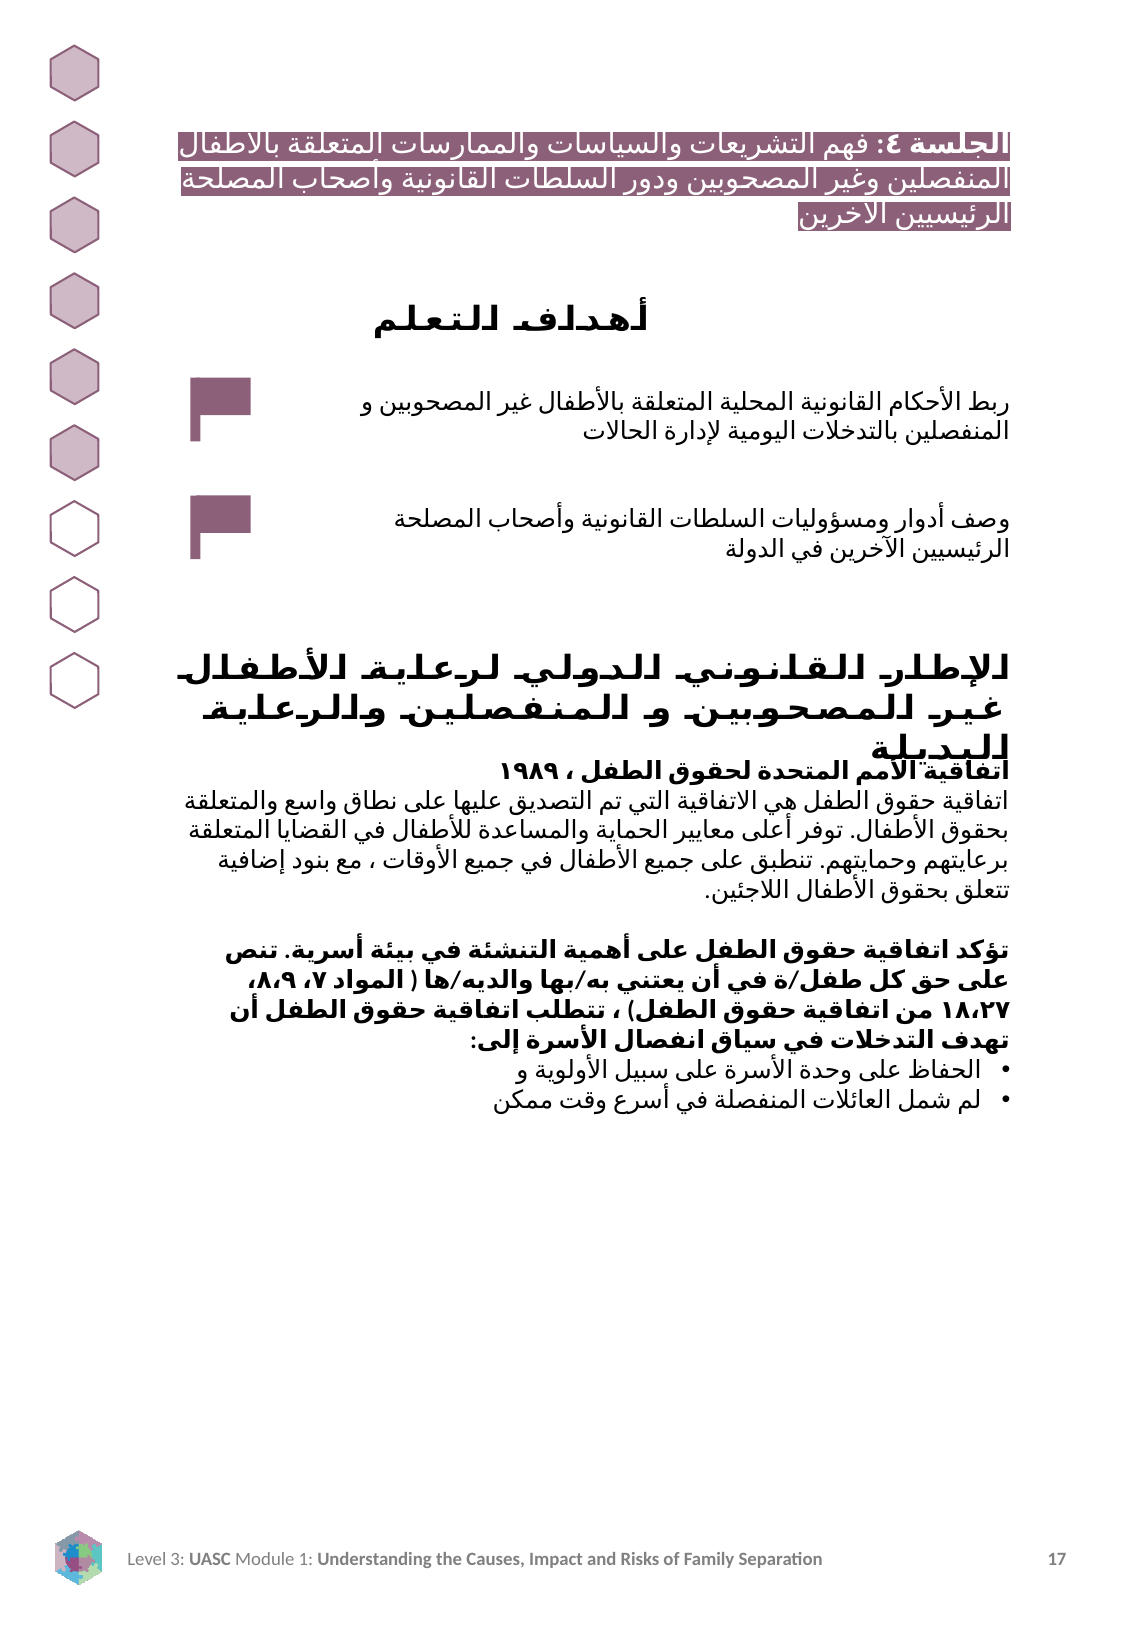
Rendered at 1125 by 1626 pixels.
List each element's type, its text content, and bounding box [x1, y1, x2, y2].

text_box الإطار القانوني الدولي لرعاية الأطفال غير المصحوبين و المنفصلين والرعاية البديلة [161, 638, 1026, 746]
text_box [48, 499, 101, 558]
text_box اتفاقية الأمم المتحدة لحقوق الطفل ، ١٩٨٩ اتفاقية حقوق الطفل هي الاتفاقية التي تم التصديق عليها على نطاق واسع والمتعلقة بحقوق الأطفال. توفر أعلى معايير الحماية والمساعدة للأطفال في القضايا المتعلقة برعايتهم وحمايتهم. تنطبق على جميع الأطفال في جميع الأوقات ، مع بنود إضافية تتعلق بحقوق الأطفال اللاجئين. تؤكد اتفاقية حقوق الطفل على أهمية التنشئة في بيئة أسرية. تنص على حق كل طفل/ة في أن يعتني به/بها والديه/ها ( المواد ٧، ٨،٩، ١٨،٢٧ من اتفاقية حقوق الطفل) ، تتطلب اتفاقية حقوق الطفل أن تهدف التدخلات في سياق انفصال الأسرة إلى: الحفاظ على وحدة الأسرة على سبيل الأولوية و لم شمل العائلات المنفصلة في أسرع وقت ممكن [161, 746, 1026, 1121]
text_box [48, 43, 101, 103]
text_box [190, 377, 251, 442]
text_box وصف أدوار ومسؤوليات السلطات القانونية وأصحاب المصلحة الرئيسيين الآخرين في الدولة [276, 495, 1026, 571]
text_box الجلسة ٤: فهم التشريعات والسياسات والممارسات المتعلقة بالأطفال المنفصلين وغير المصحوبين ودور السلطات القانونية وأصحاب المصلحة الرئيسيين الآخرين [161, 116, 1026, 289]
text_box [48, 423, 101, 482]
text_box [48, 119, 101, 179]
text_box [48, 347, 101, 406]
text_box أهداف التعلم [161, 289, 1026, 345]
text_box [48, 651, 101, 710]
text_box [48, 271, 101, 331]
picture [55, 1530, 102, 1585]
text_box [190, 495, 251, 560]
text_box ربط الأحكام القانونية المحلية المتعلقة بالأطفال غير المصحوبين و المنفصلين بالتدخلات اليومية لإدارة الحالات [276, 377, 1026, 453]
text_box [48, 575, 101, 634]
text_box [48, 195, 101, 255]
